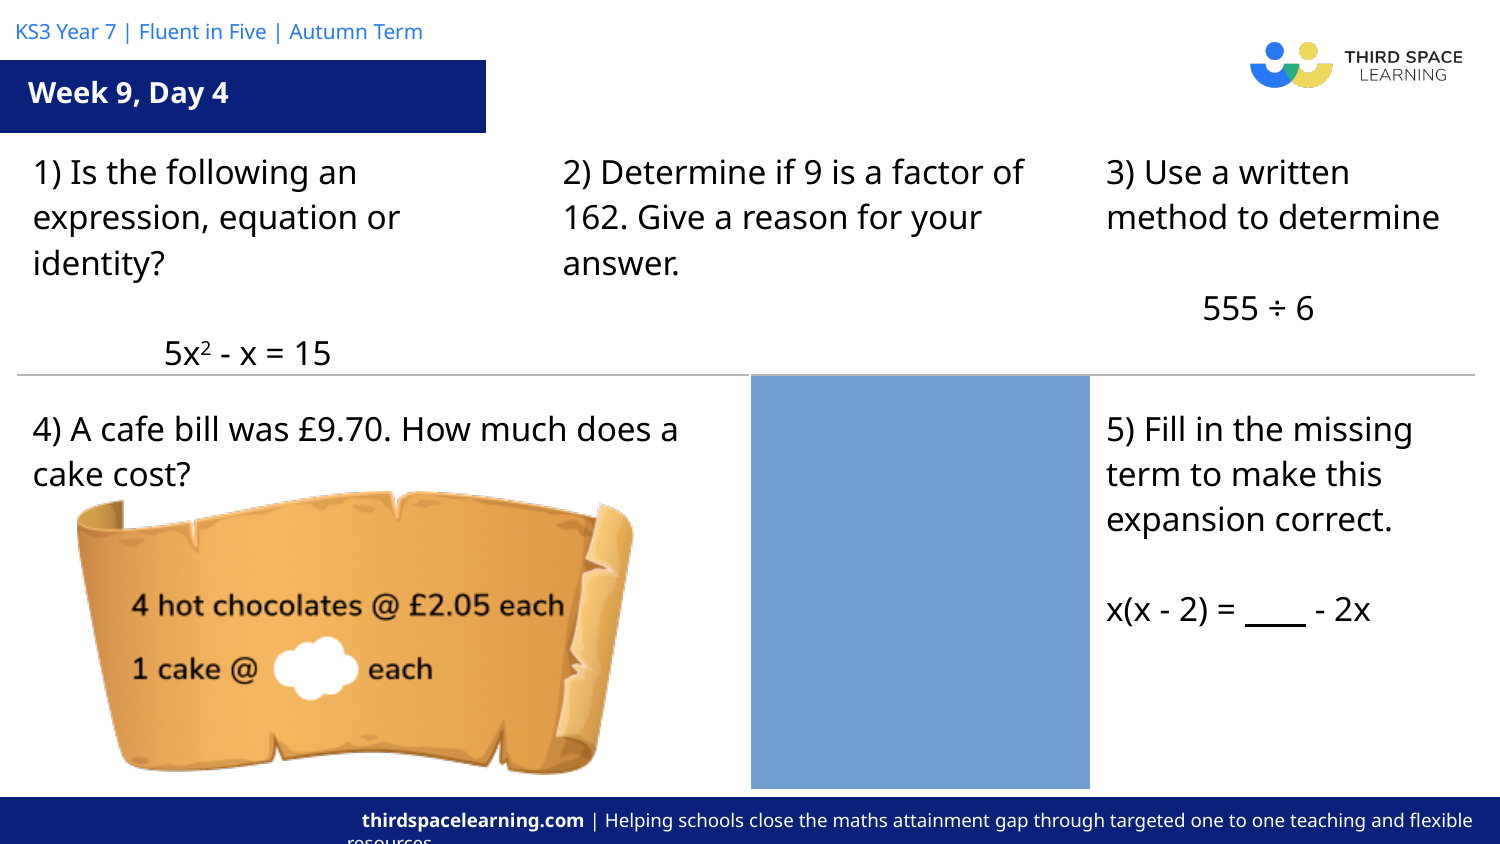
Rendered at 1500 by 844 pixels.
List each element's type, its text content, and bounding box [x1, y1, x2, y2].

table_cell 4) A cafe bill was £9.70. How much does a cake cost? [19, 376, 749, 788]
table_header 2) Determine if 9 is a factor of 162. Give a reason for your answer. [548, 142, 1090, 374]
table_header 1) Is the following an expression, equation or identity? 5x2 - x = 15 [19, 142, 547, 374]
table_header 3) Use a written method to determine 555 ÷ 6 [1092, 142, 1474, 374]
text_box Week 9, Day 4 [13, 59, 383, 125]
picture [1250, 33, 1465, 99]
picture [77, 491, 635, 775]
table_cell 5) Fill in the missing term to make this expansion correct. x(x - 2) = - 2x [1092, 376, 1474, 788]
